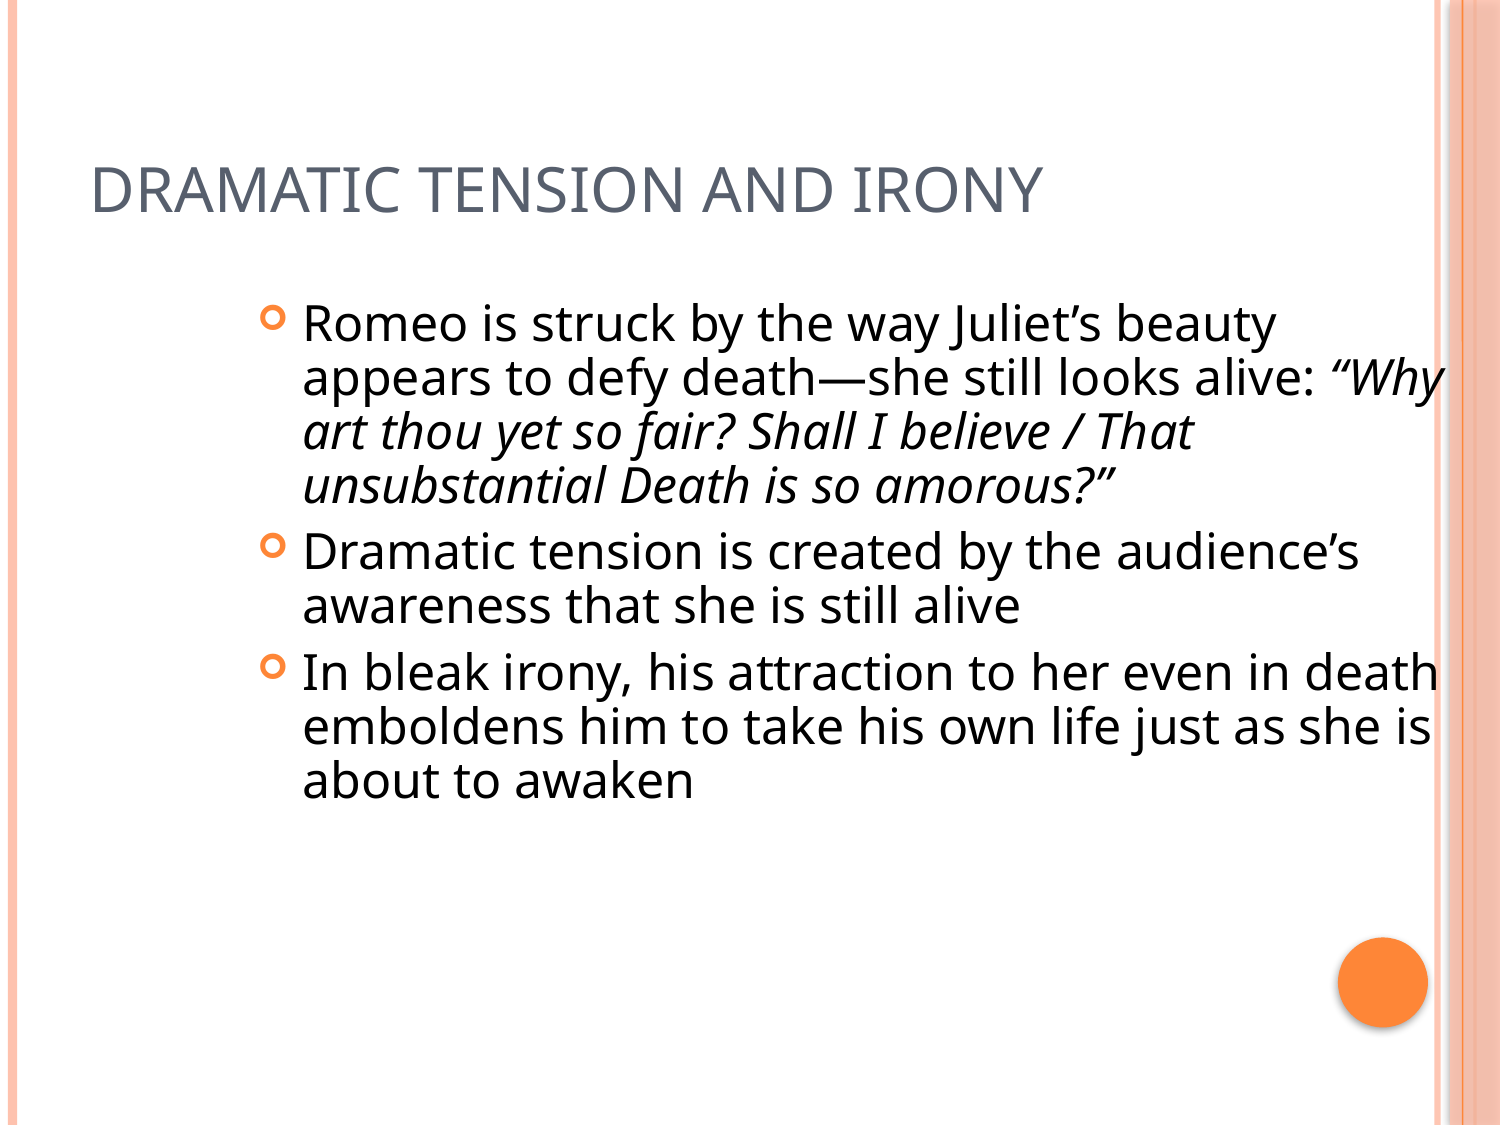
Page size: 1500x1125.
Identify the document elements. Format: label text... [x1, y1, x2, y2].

title Dramatic Tension and Irony [75, 45, 1300, 233]
list Romeo is struck by the way Juliet’s beauty appears to defy death—she still looks alive: “Why art thou yet so fair? Shall I believe / That unsubstantial Death is so amorous?” Dramatic tension is created by the audience’s awareness that she is still alive In bleak irony, his attraction to her even in death emboldens him to take his own life just as she is about to awaken [242, 290, 1494, 1071]
